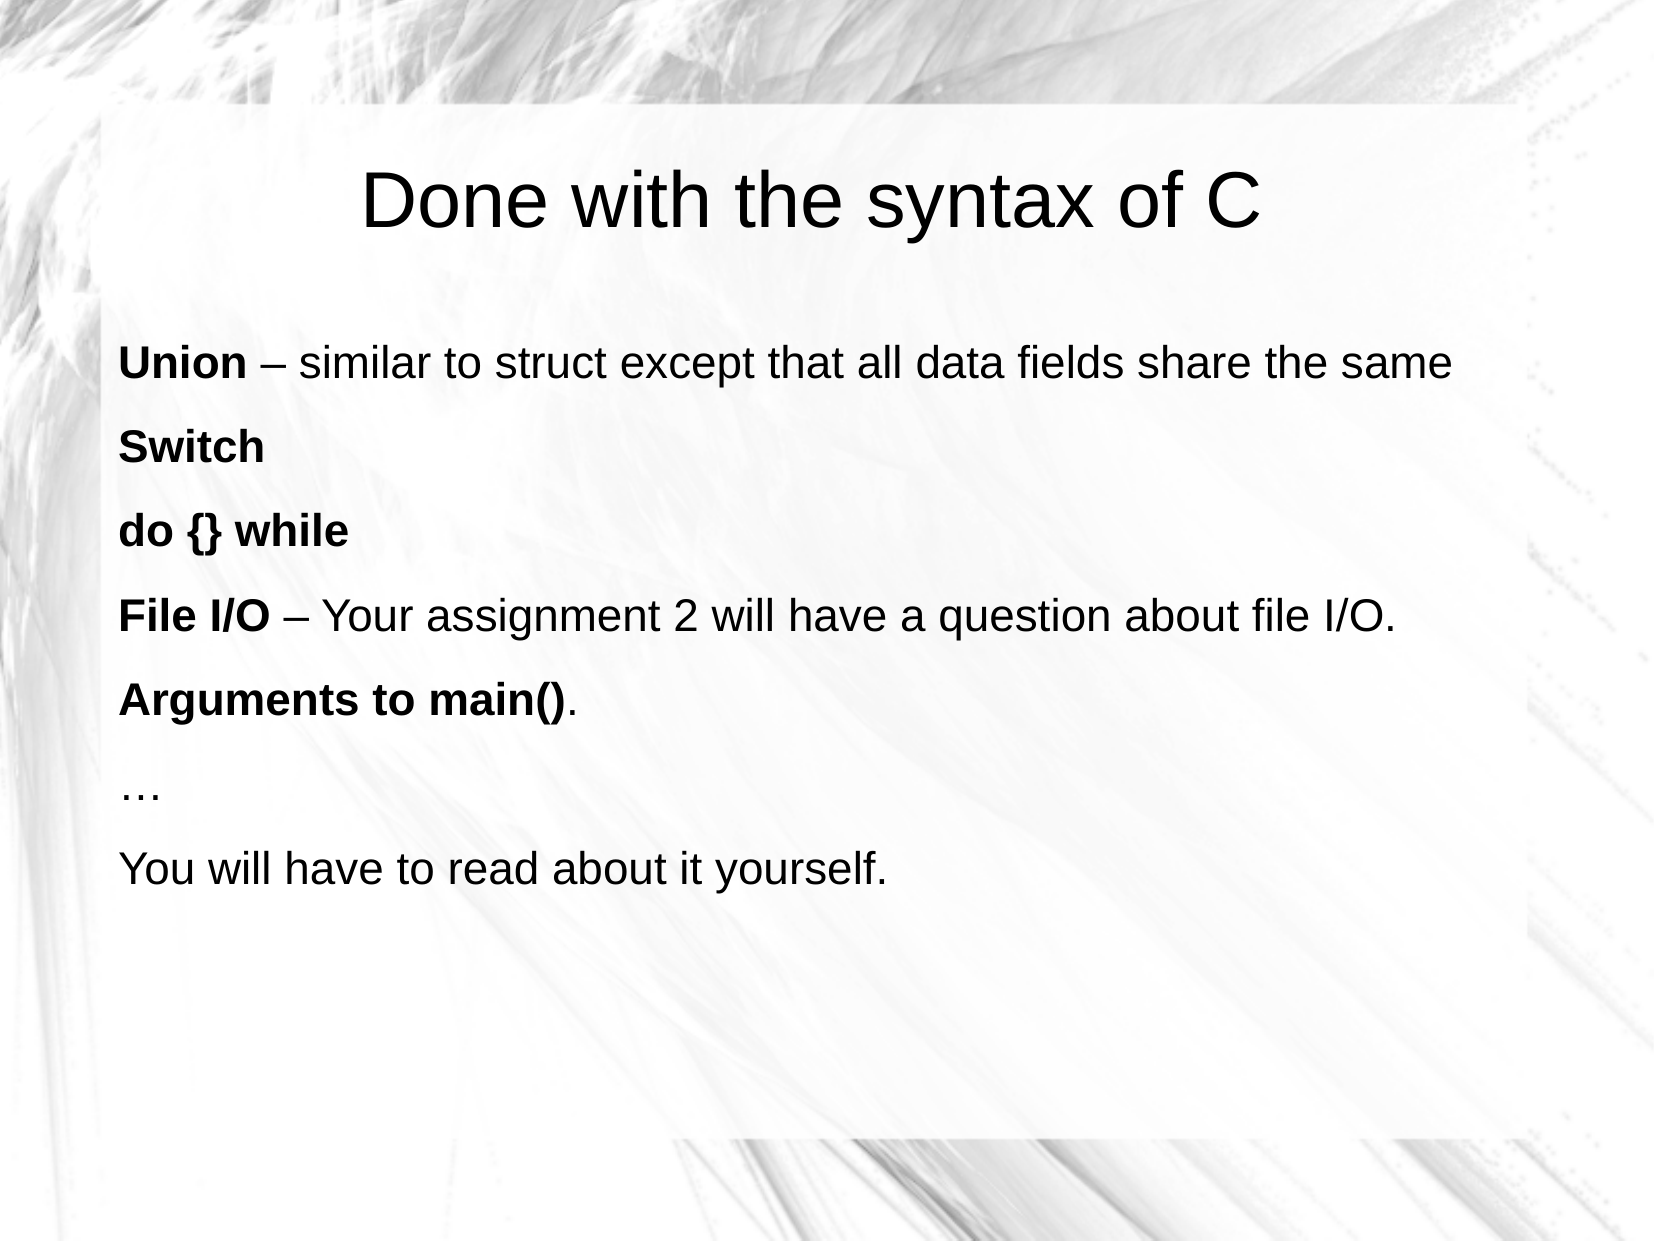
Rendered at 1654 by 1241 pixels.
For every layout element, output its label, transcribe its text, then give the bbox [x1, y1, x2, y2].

list Union – similar to struct except that all data fields share the same Switch do {} while File I/O – Your assignment 2 will have a question about file I/O. Arguments to main(). … You will have to read about it yourself. [118, 332, 1571, 1121]
picture [0, 0, 1654, 1241]
title Done with the syntax of C [118, 93, 1506, 299]
